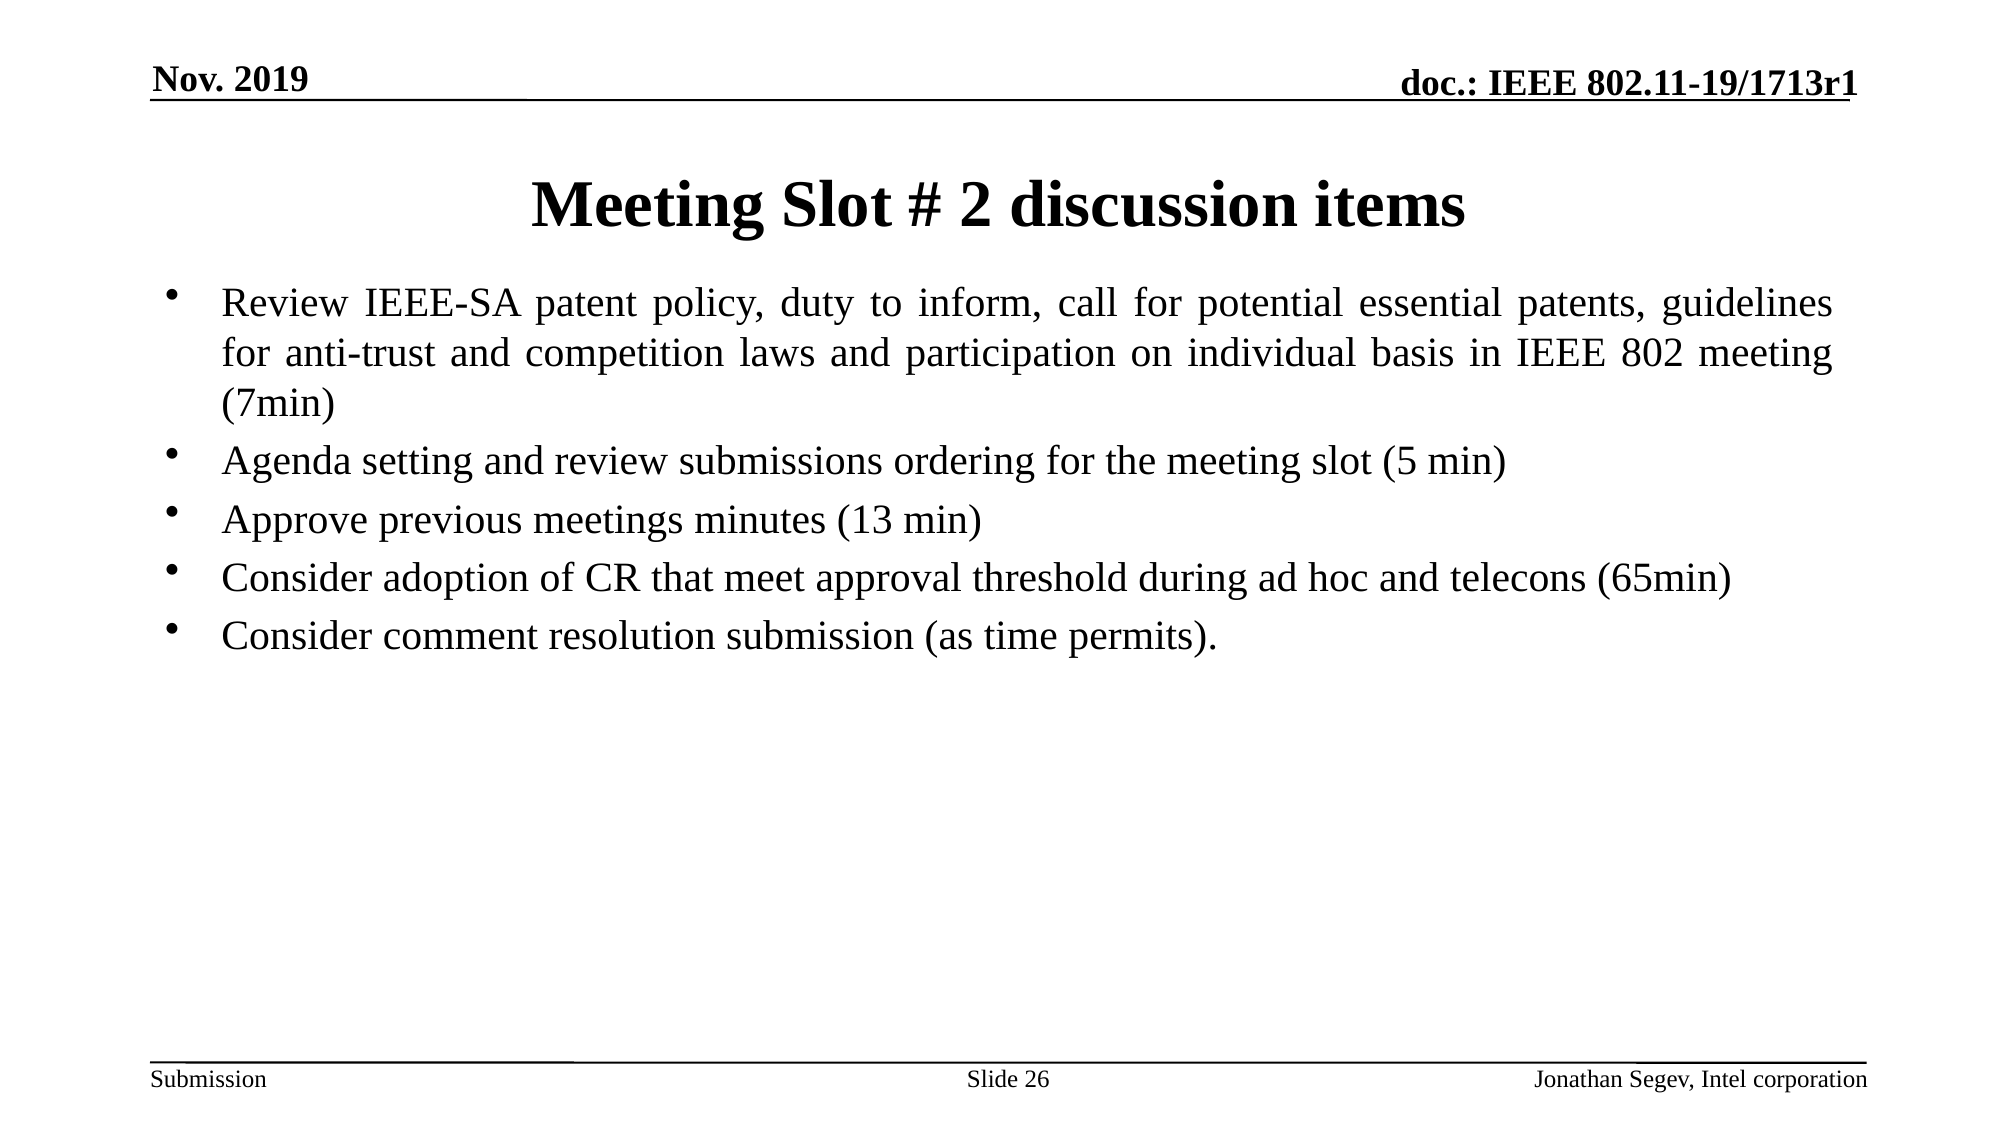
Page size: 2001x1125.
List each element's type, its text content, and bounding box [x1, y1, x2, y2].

title Meeting Slot # 2 discussion items [149, 112, 1850, 266]
list Review IEEE-SA patent policy, duty to inform, call for potential essential patents, guidelines for anti-trust and competition laws and participation on individual basis in IEEE 802 meeting (7min) Agenda setting and review submissions ordering for the meeting slot (5 min) Approve previous meetings minutes (13 min) Consider adoption of CR that meet approval threshold during ad hoc and telecons (65min) Consider comment resolution submission (as time permits). [149, 266, 1850, 1000]
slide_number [152, 54, 563, 100]
footer Jonathan Segev, Intel corporation [1171, 1061, 1869, 1093]
slide_number Slide 26 [950, 1061, 1067, 1123]
